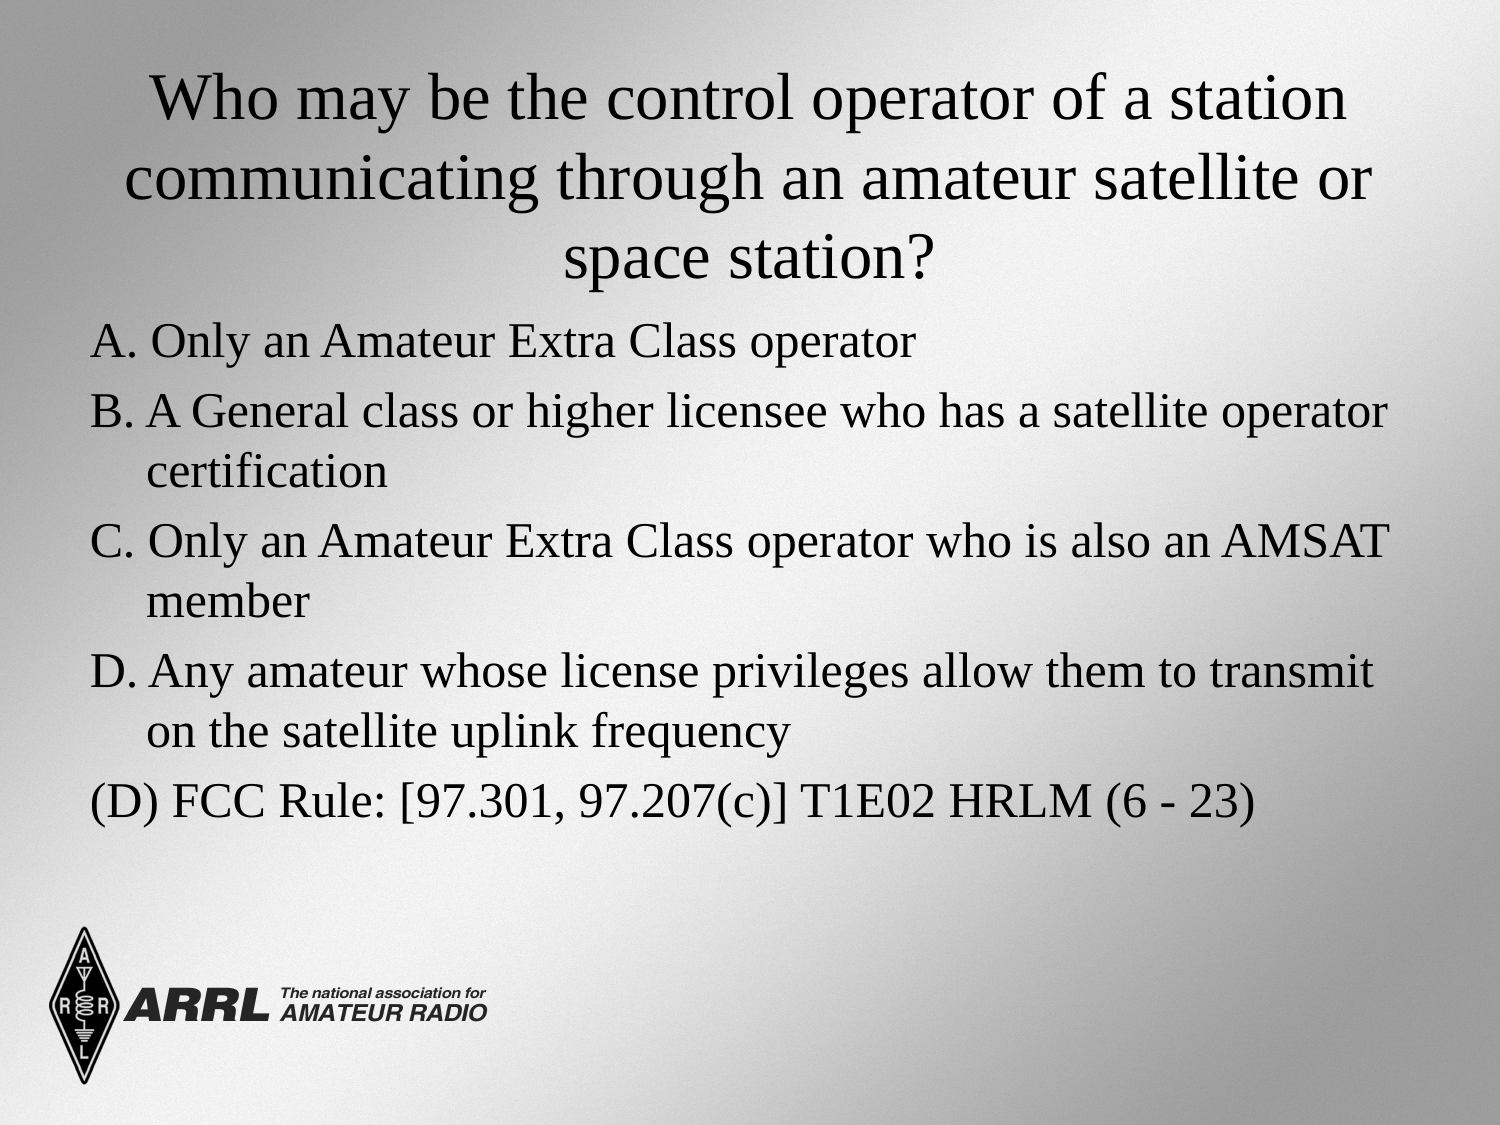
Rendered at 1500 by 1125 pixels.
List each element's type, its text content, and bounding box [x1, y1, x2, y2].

list A. Only an Amateur Extra Class operator B. A General class or higher licensee who has a satellite operator certification C. Only an Amateur Extra Class operator who is also an AMSAT member D. Any amateur whose license privileges allow them to transmit on the satellite uplink frequency (D) FCC Rule: [97.301, 97.207(c)] T1E02 HRLM (6 - 23) [75, 299, 1425, 1005]
picture [0, 0, 1500, 1125]
title Who may be the control operator of a station communicating through an amateur satellite or space station? [75, 45, 1425, 233]
